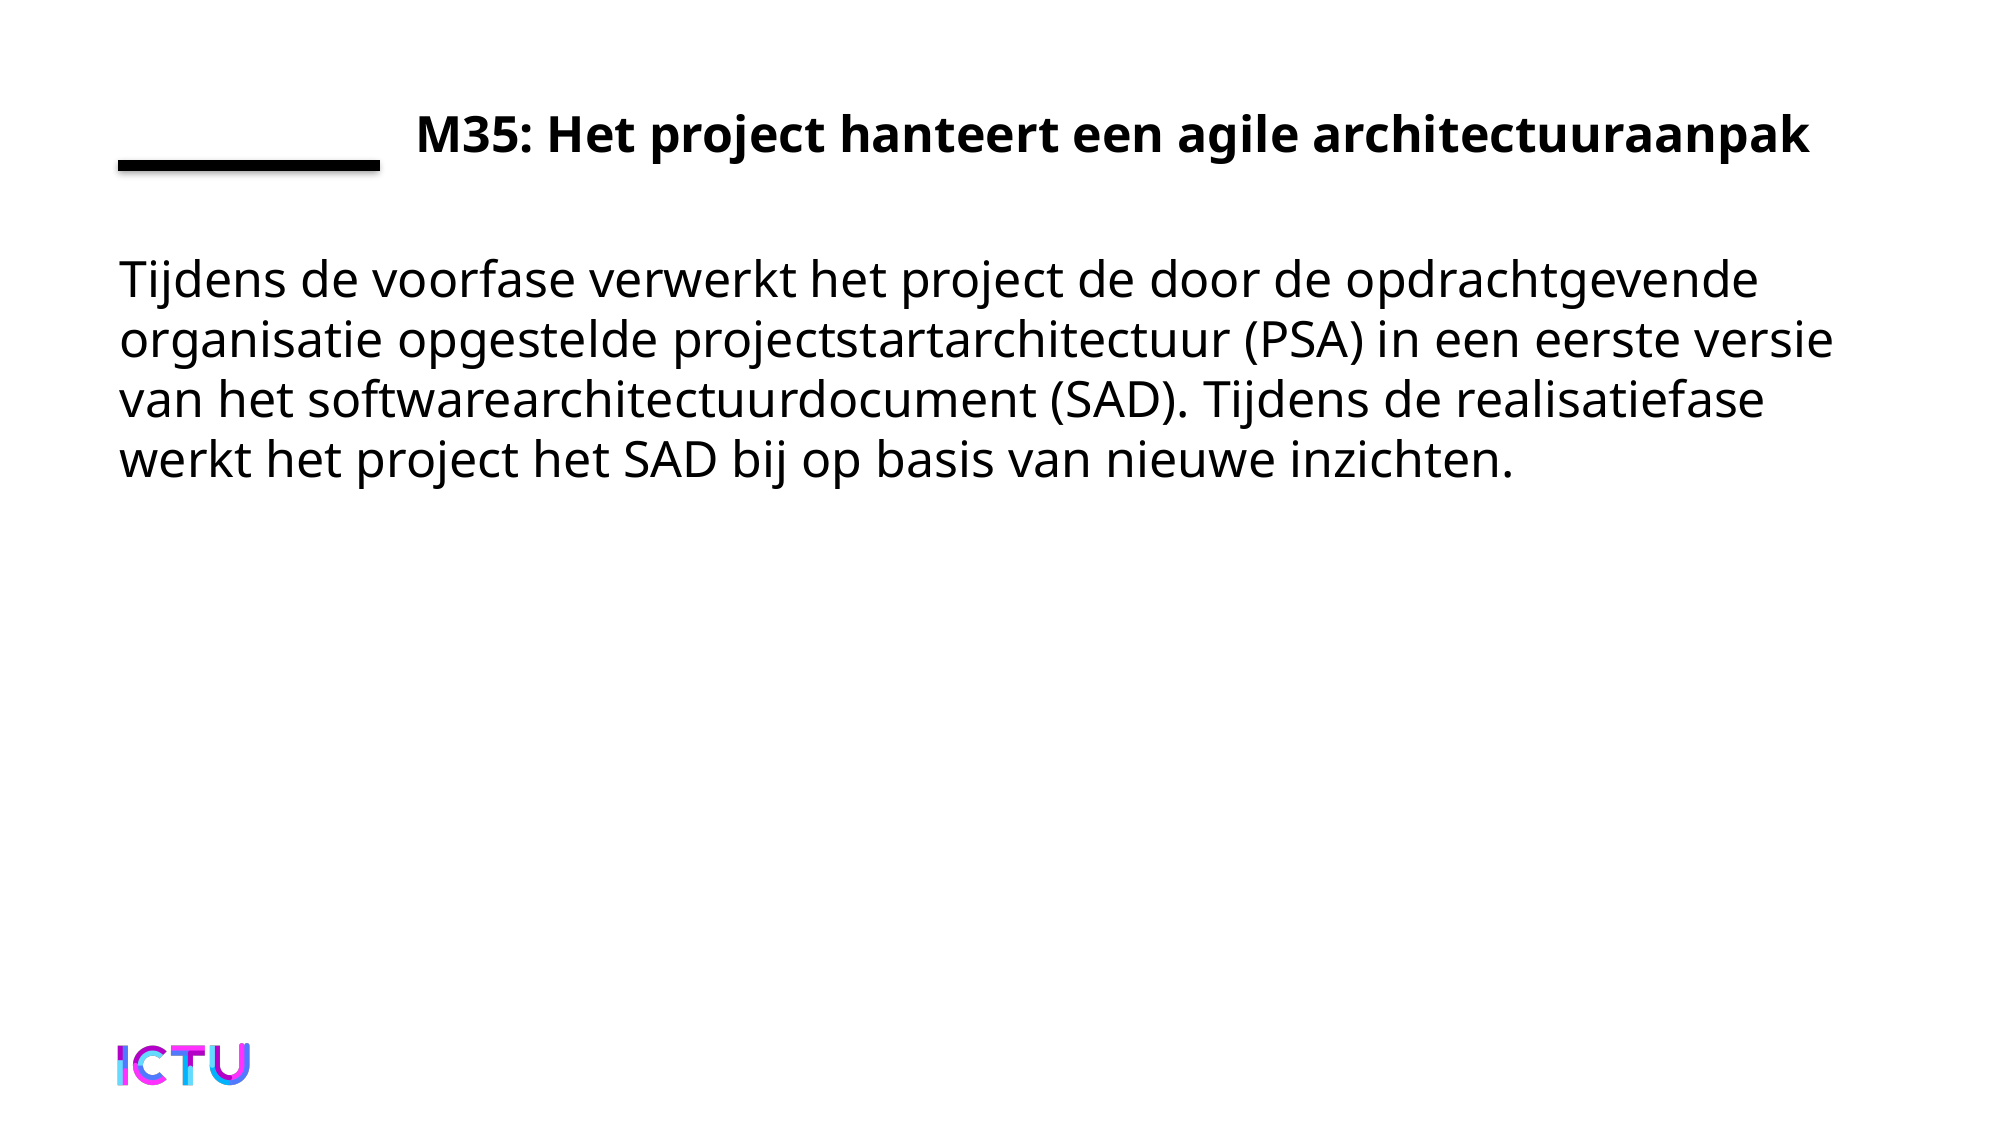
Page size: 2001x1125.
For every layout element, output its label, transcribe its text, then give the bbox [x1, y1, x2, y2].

title M35: Het project hanteert een agile architectuuraanpak [415, 94, 1916, 212]
picture [78, 1006, 289, 1125]
text_box Tijdens de voorfase verwerkt het project de door de opdrachtgevende organisatie opgestelde projectstartarchitectuur (PSA) in een eerste versie van het softwarearchitectuurdocument (SAD). Tijdens de realisatiefase werkt het project het SAD bij op basis van nieuwe inzichten. [104, 239, 1905, 495]
